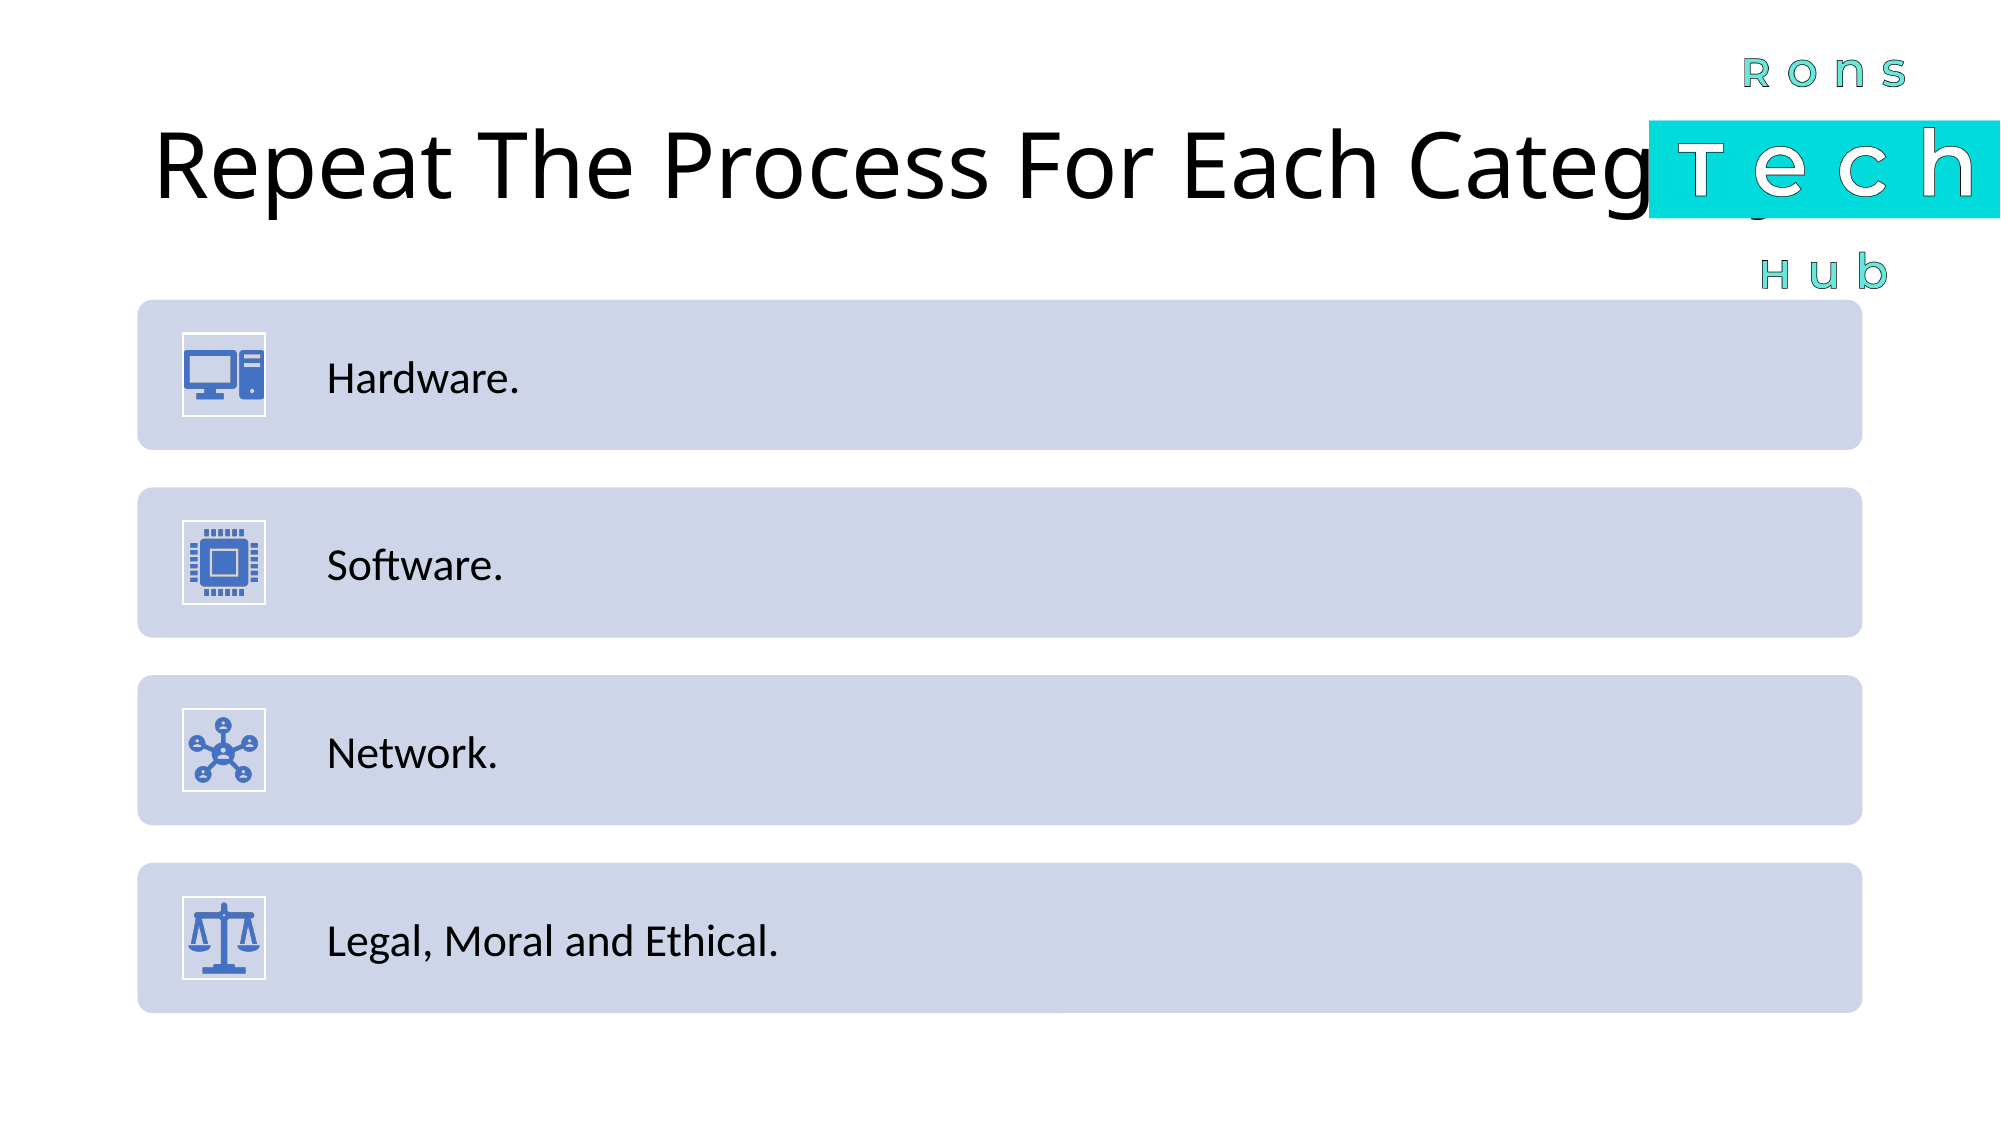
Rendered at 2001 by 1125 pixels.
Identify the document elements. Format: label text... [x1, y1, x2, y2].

title Repeat The Process For Each Category. [137, 59, 1649, 278]
picture [1649, 0, 2000, 348]
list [137, 299, 1863, 1014]
